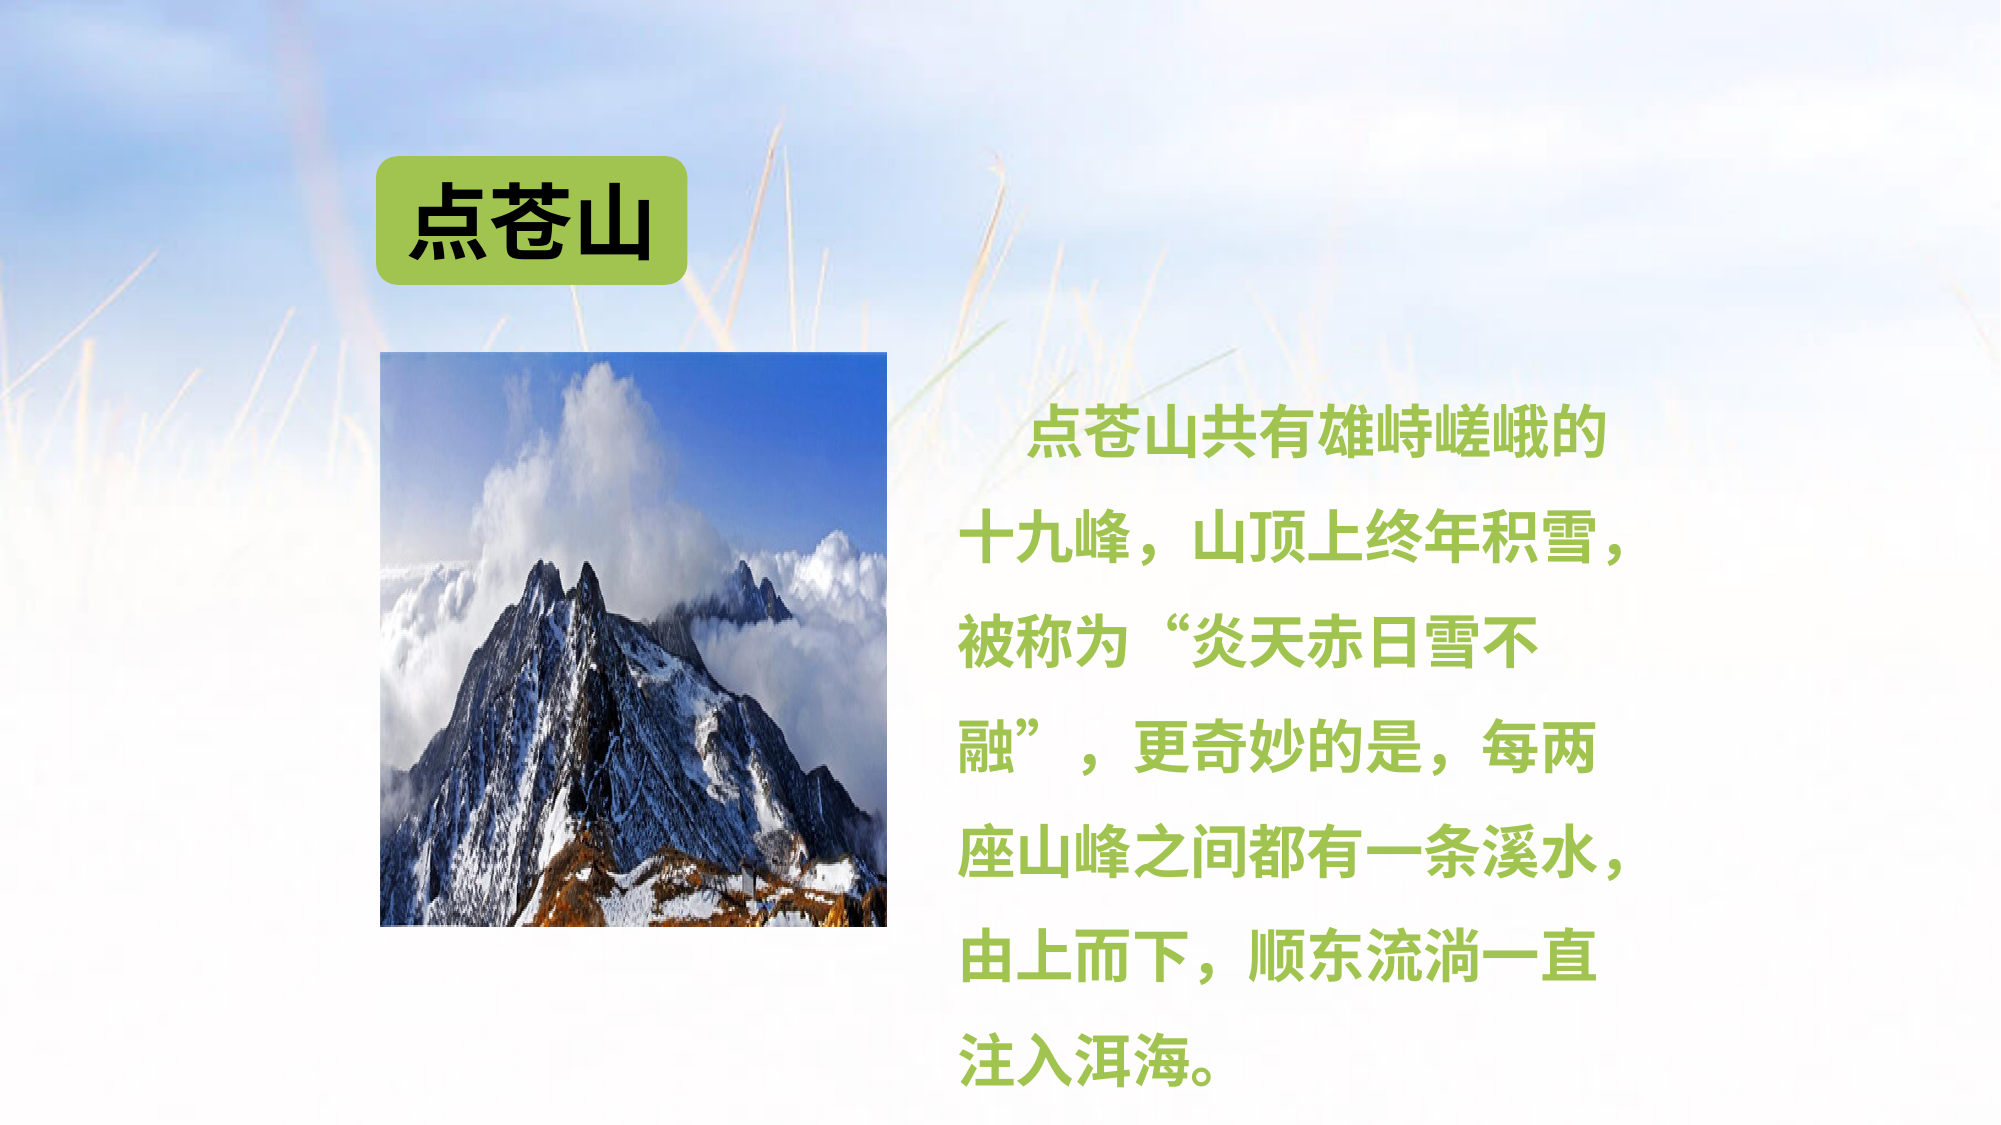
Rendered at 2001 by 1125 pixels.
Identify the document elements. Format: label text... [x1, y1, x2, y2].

picture [0, 0, 2001, 1125]
text_box 点苍山 [374, 155, 689, 286]
text_box 点苍山共有雄峙嵯峨的十九峰，山顶上终年积雪，被称为“炎天赤日雪不融”，更奇妙的是，每两座山峰之间都有一条溪水，由上而下，顺东流淌一直注入洱海。 [942, 352, 1629, 1103]
